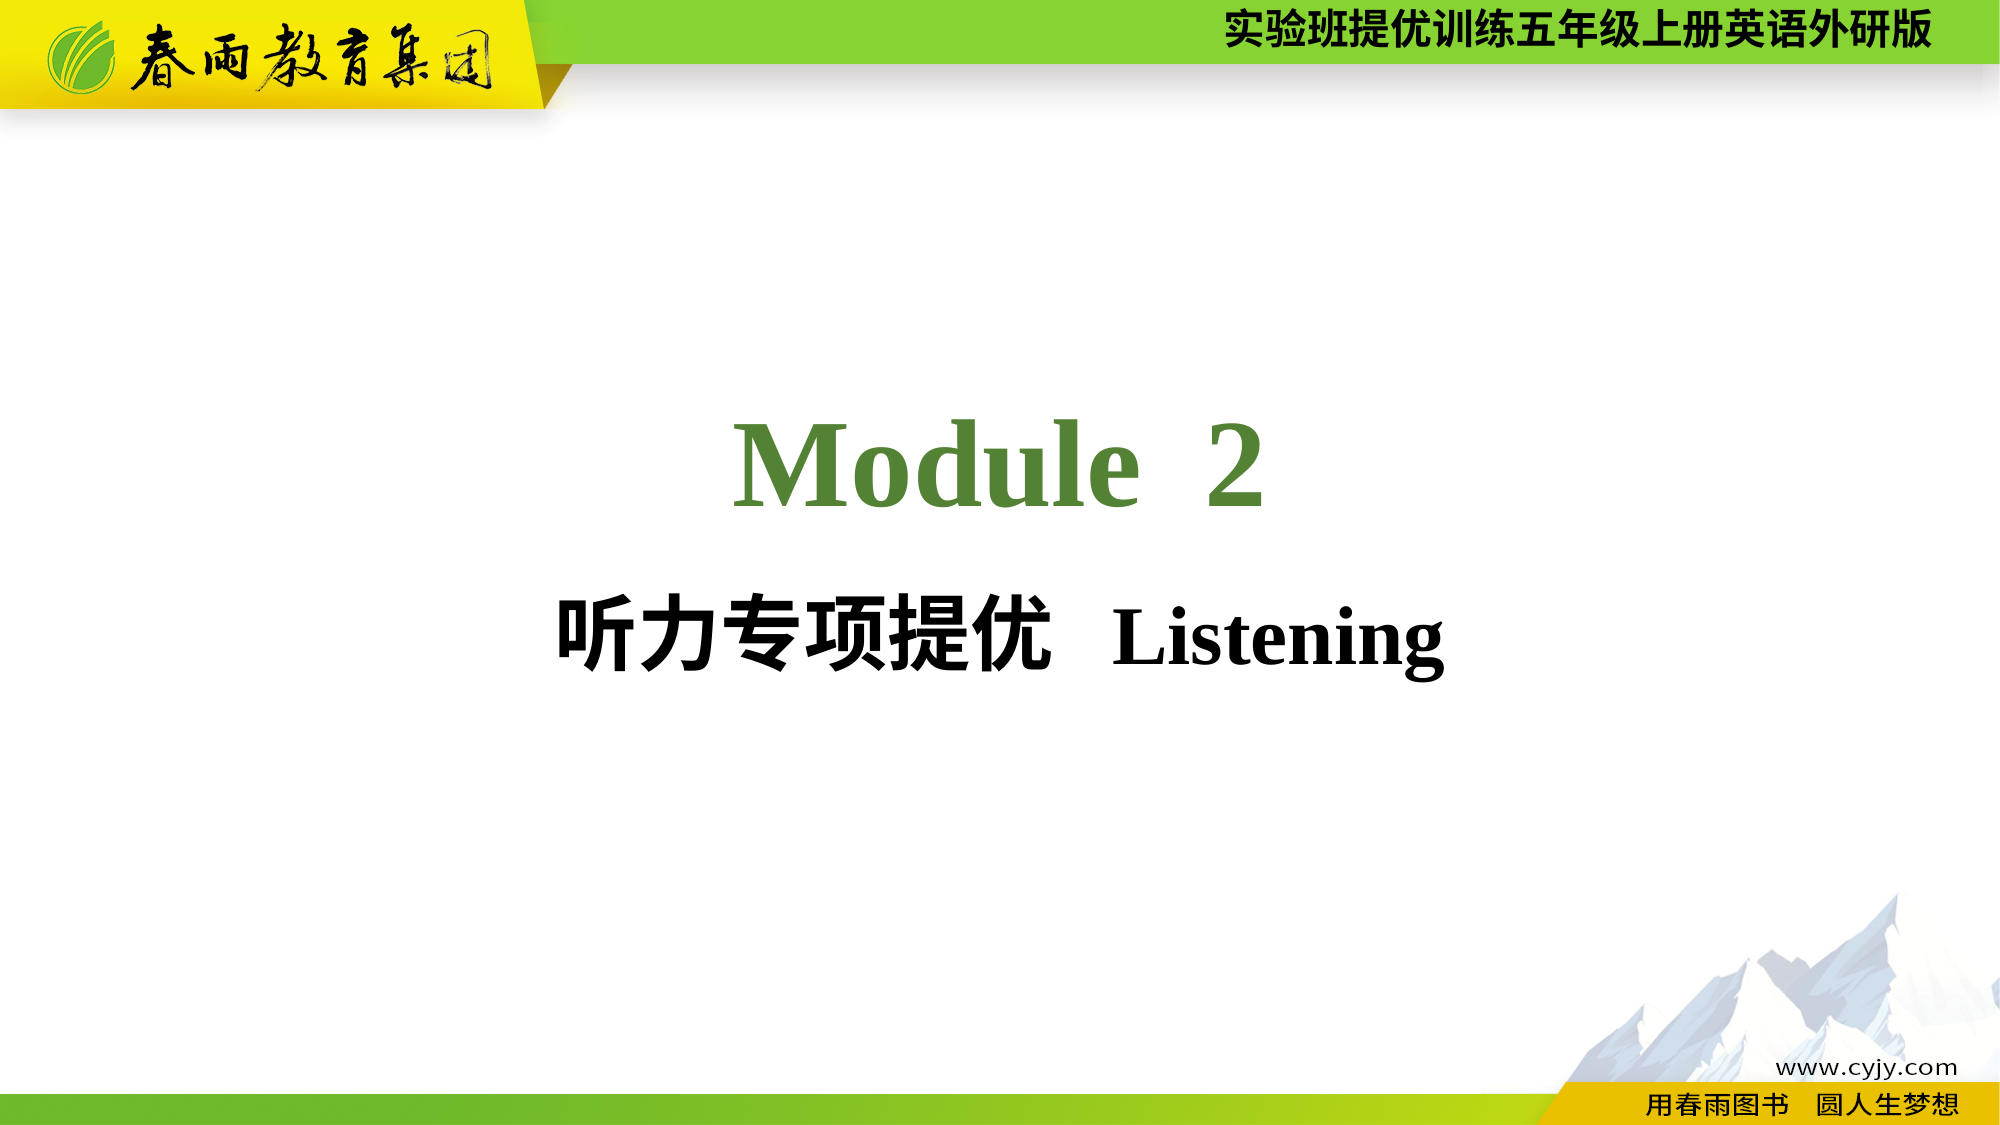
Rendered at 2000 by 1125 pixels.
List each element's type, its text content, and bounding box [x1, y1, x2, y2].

picture [0, 0, 2000, 298]
picture [0, 689, 2000, 1125]
text_box Module 2 听力专项提优 Listening [0, 298, 2000, 689]
